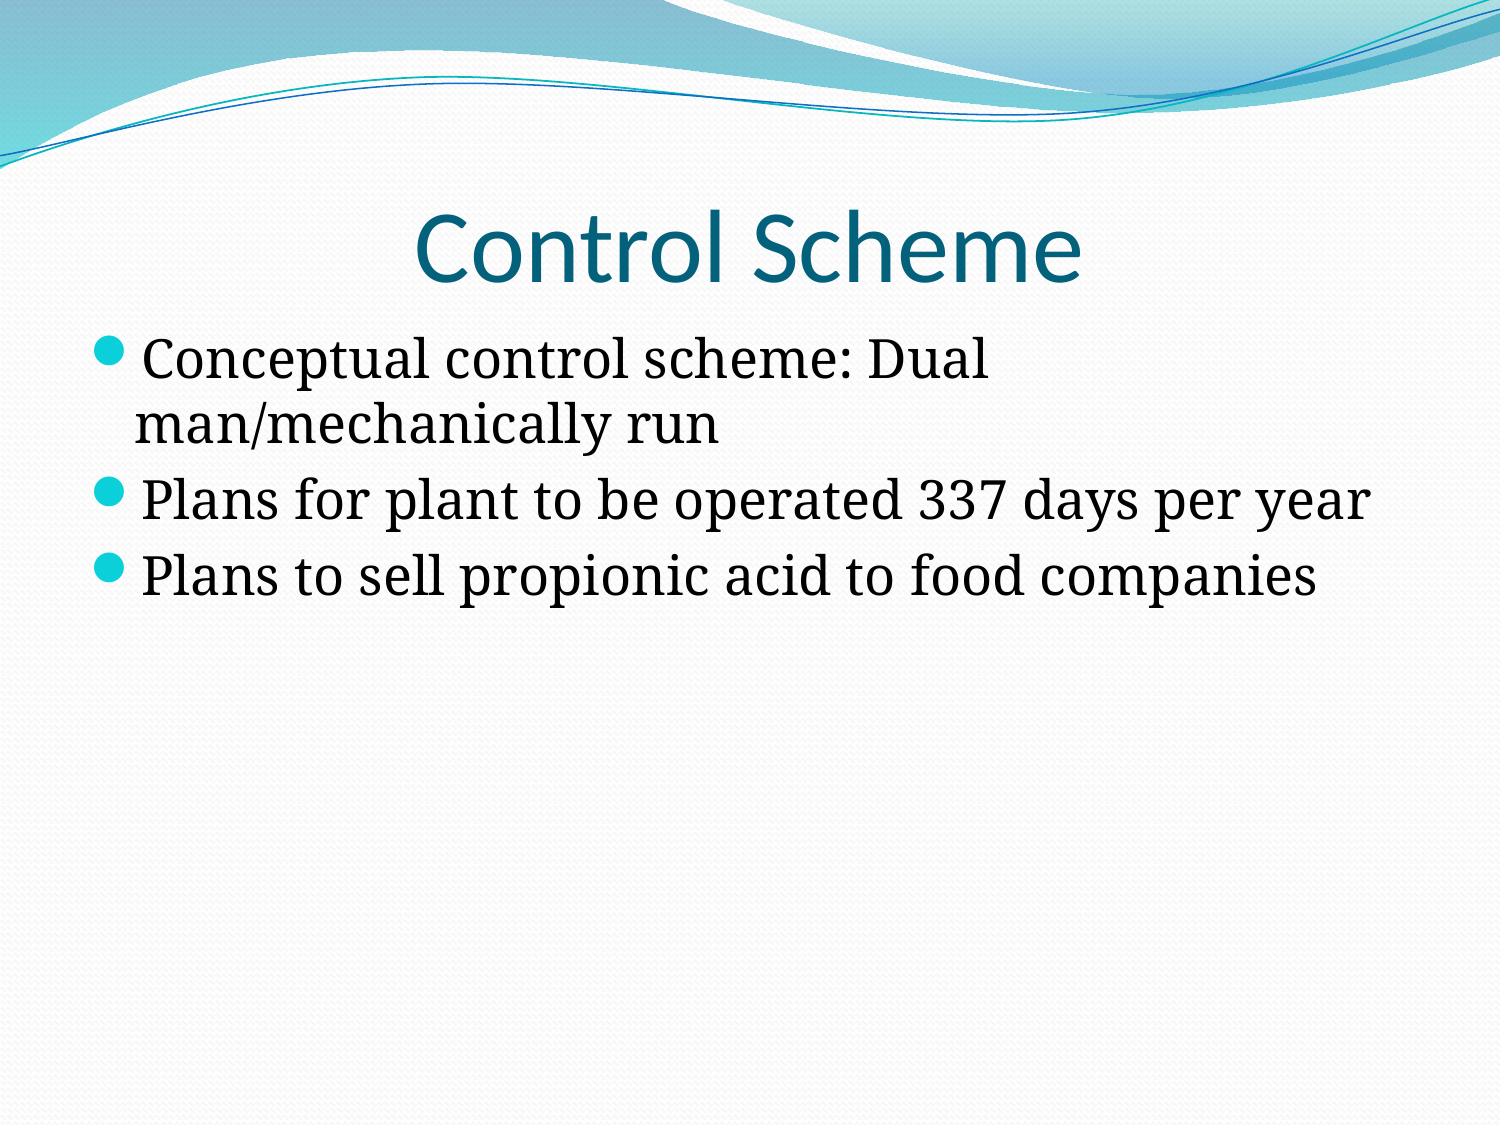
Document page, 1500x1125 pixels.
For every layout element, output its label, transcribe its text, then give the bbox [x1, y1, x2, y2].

title Control Scheme [75, 115, 1425, 303]
list Conceptual control scheme: Dual man/mechanically run Plans for plant to be operated 337 days per year Plans to sell propionic acid to food companies [75, 317, 1425, 1038]
